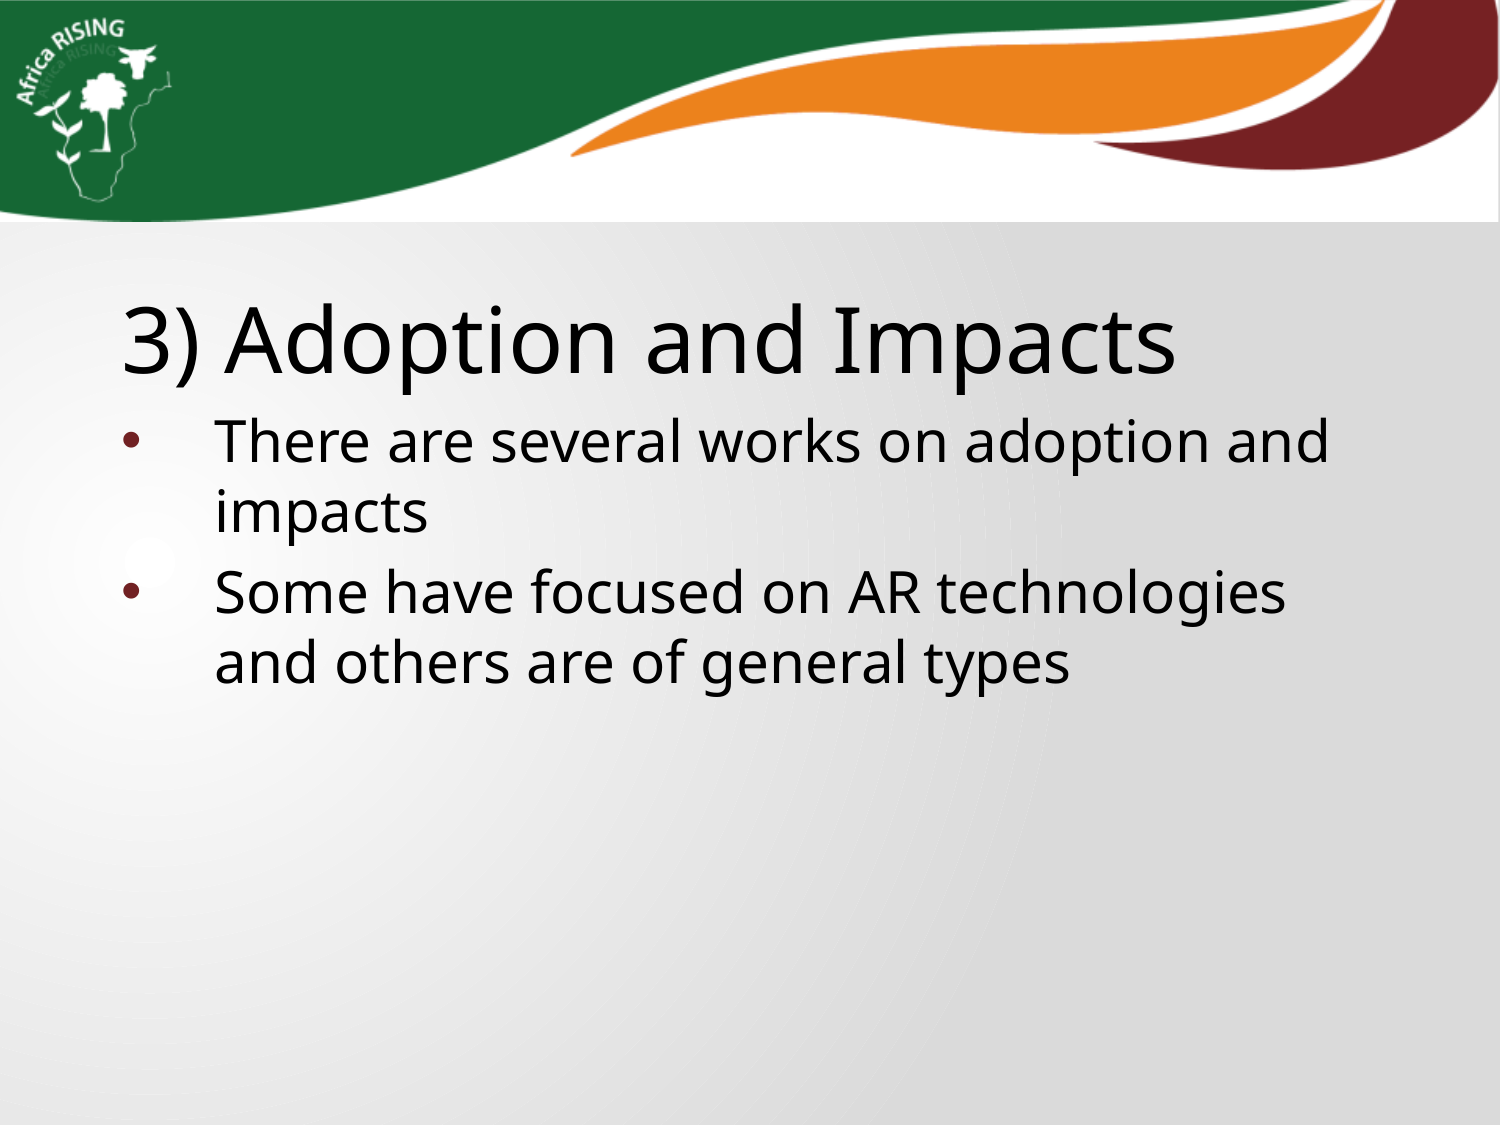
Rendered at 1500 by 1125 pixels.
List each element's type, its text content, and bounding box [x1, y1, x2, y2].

list 3) Adoption and Impacts There are several works on adoption and impacts Some have focused on AR technologies and others are of general types [87, 275, 1363, 413]
picture [0, 0, 1499, 222]
